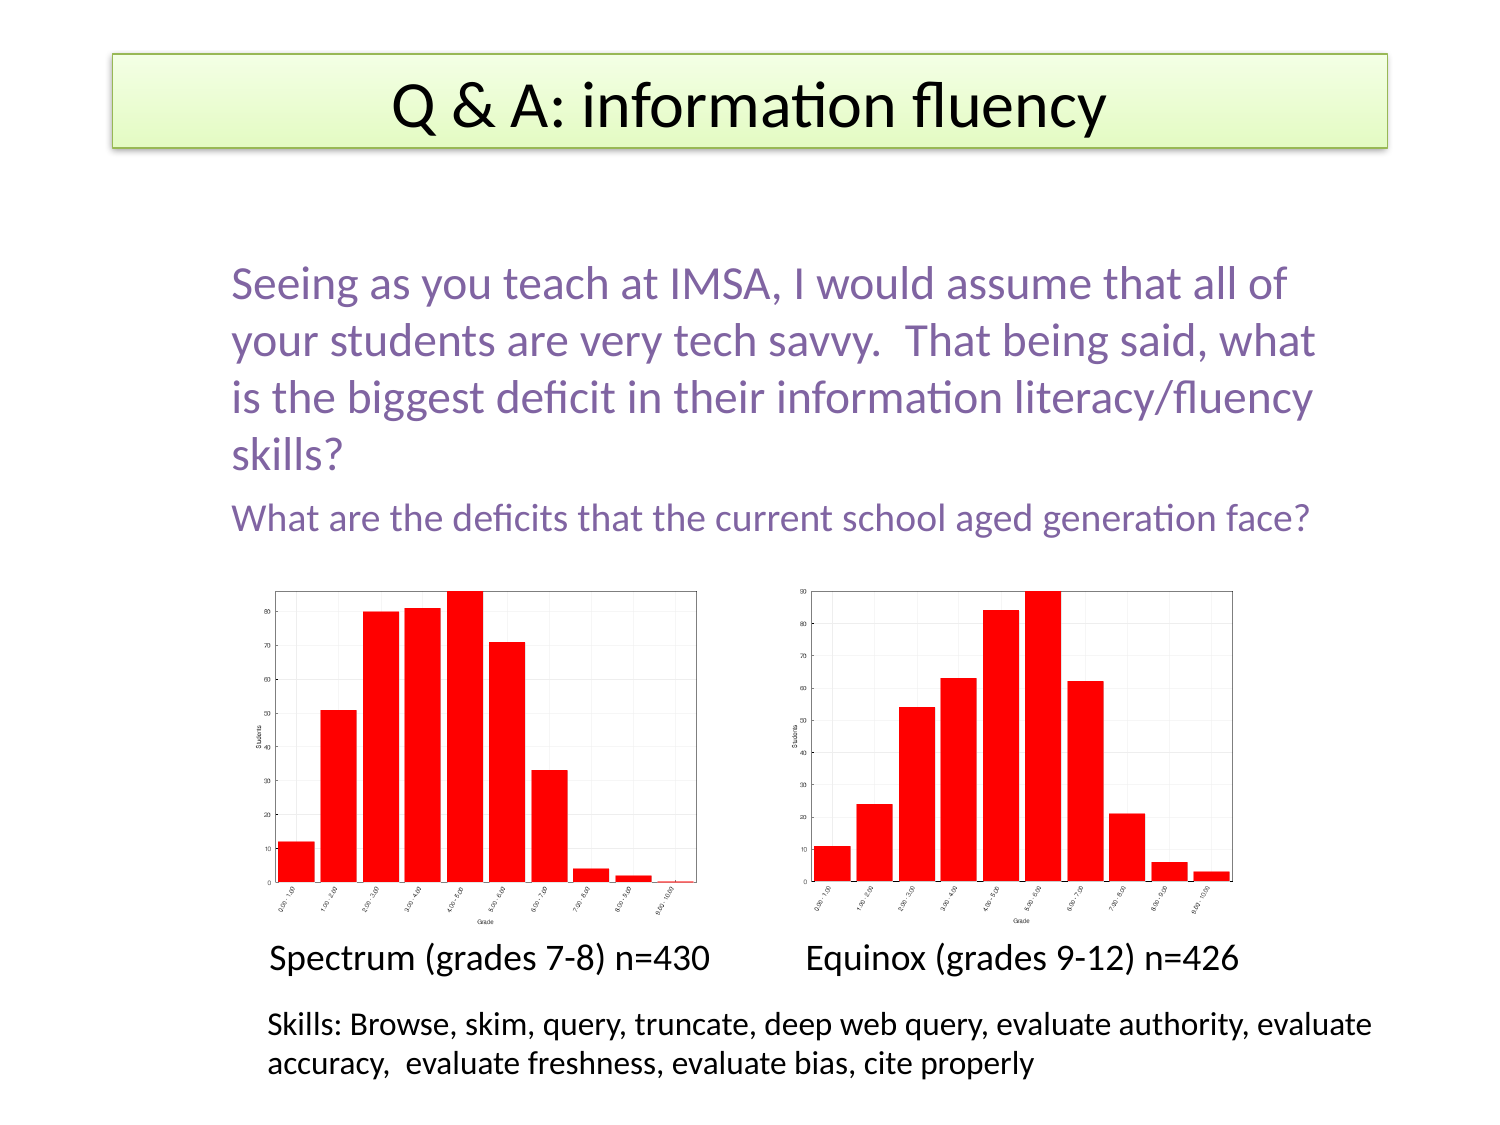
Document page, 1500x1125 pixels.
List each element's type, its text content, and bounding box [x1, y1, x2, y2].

subtitle Seeing as you teach at IMSA, I would assume that all of your students are very tech savvy. That being said, what is the biggest deficit in their information literacy/fluency skills? What are the deficits that the current school aged generation face? [216, 244, 1347, 671]
picture [252, 588, 703, 927]
text_box Q & A: information fluency [112, 53, 1388, 149]
picture [788, 587, 1239, 926]
text_box Spectrum (grades 7-8) n=430 [254, 925, 726, 986]
text_box Skills: Browse, skim, query, truncate, deep web query, evaluate authority, evaluate accuracy, evaluate freshness, evaluate bias, cite properly [252, 994, 1412, 1090]
text_box Equinox (grades 9-12) n=426 [790, 925, 1255, 986]
